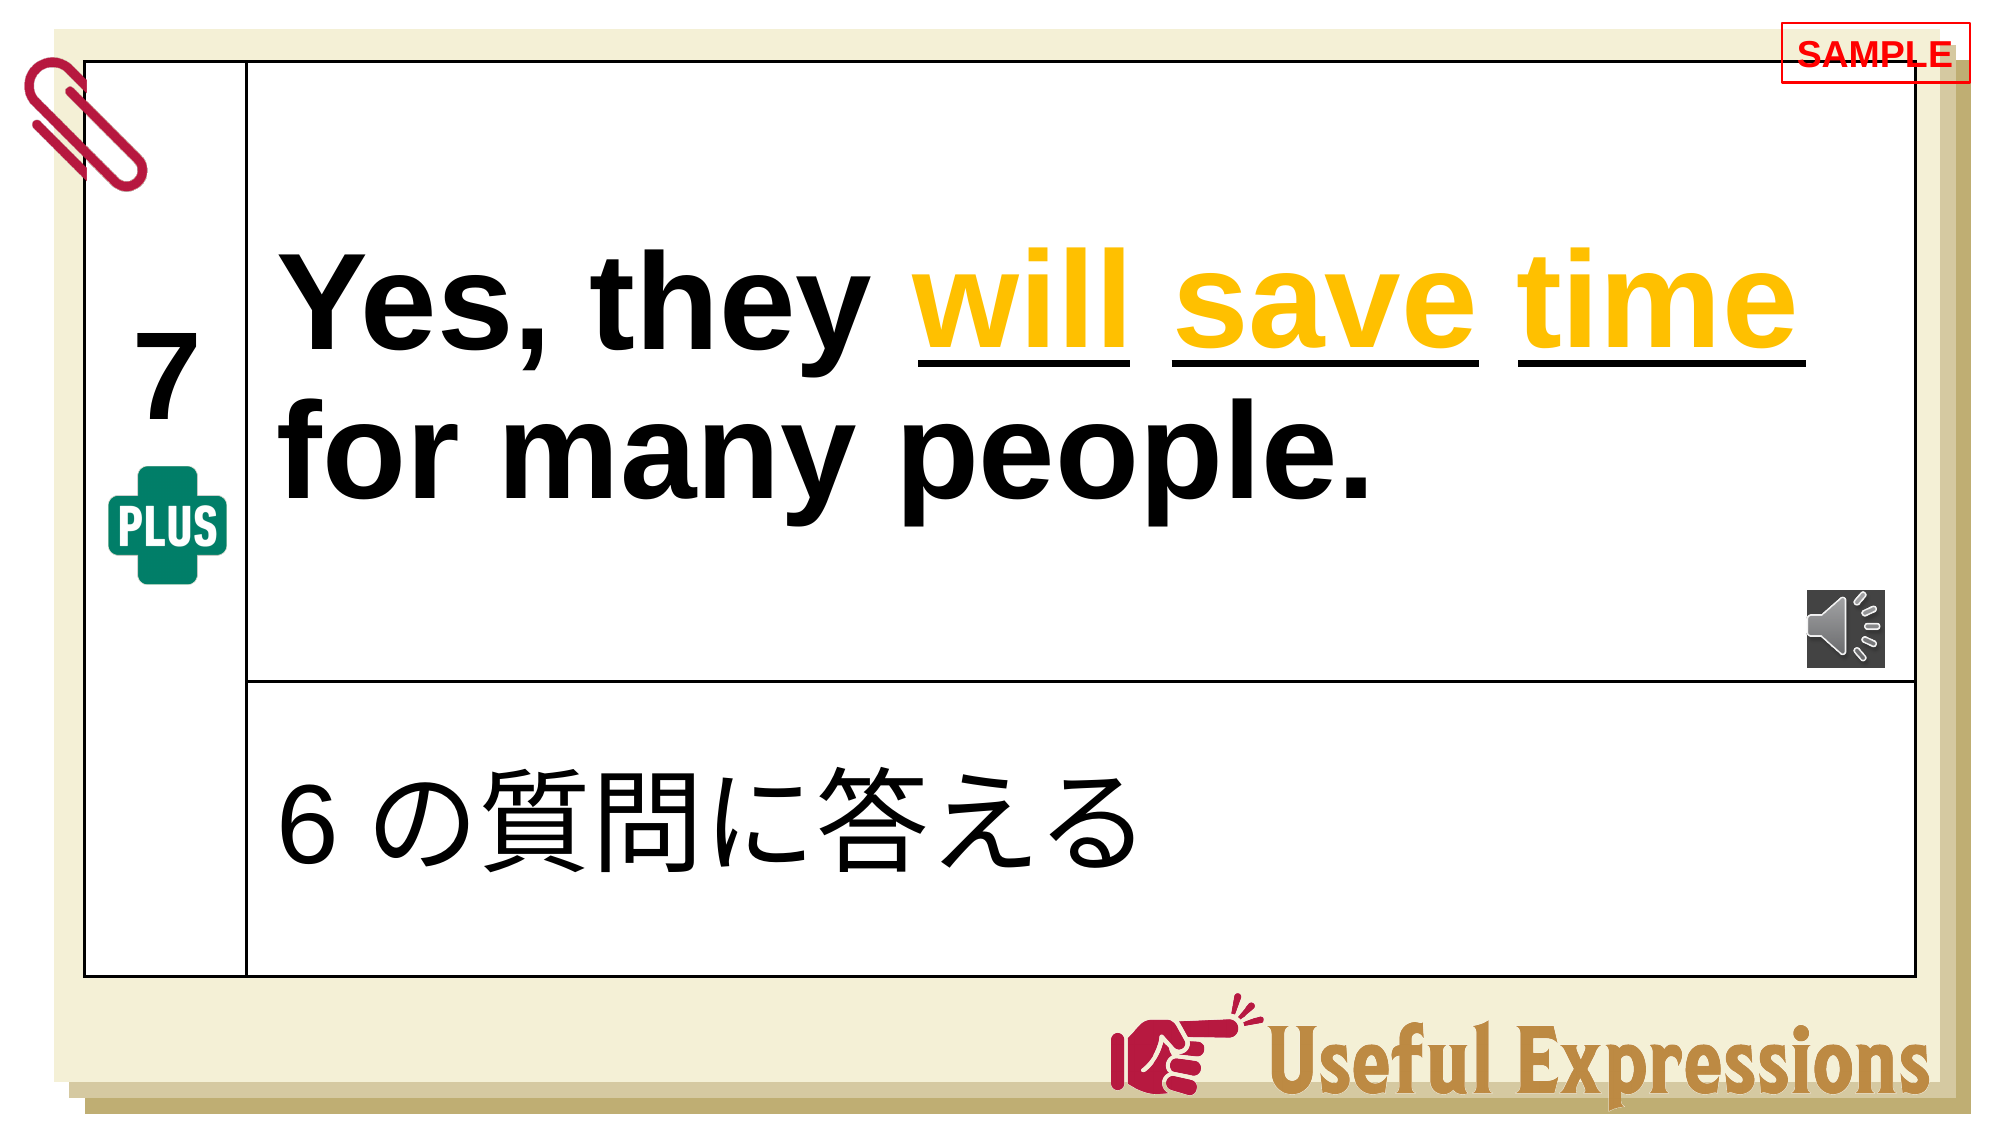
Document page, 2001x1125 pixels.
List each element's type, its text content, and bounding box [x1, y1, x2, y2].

text_box SAMPLE [1782, 22, 1971, 83]
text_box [1805, 588, 1886, 669]
picture [18, 46, 149, 203]
list will save time [897, 214, 1855, 392]
picture [107, 466, 227, 585]
list Yes, they will save time for many people. [261, 90, 1886, 669]
list 7 [96, 90, 238, 669]
title 6の質問に答える [261, 693, 1886, 961]
picture [1098, 964, 1945, 1125]
